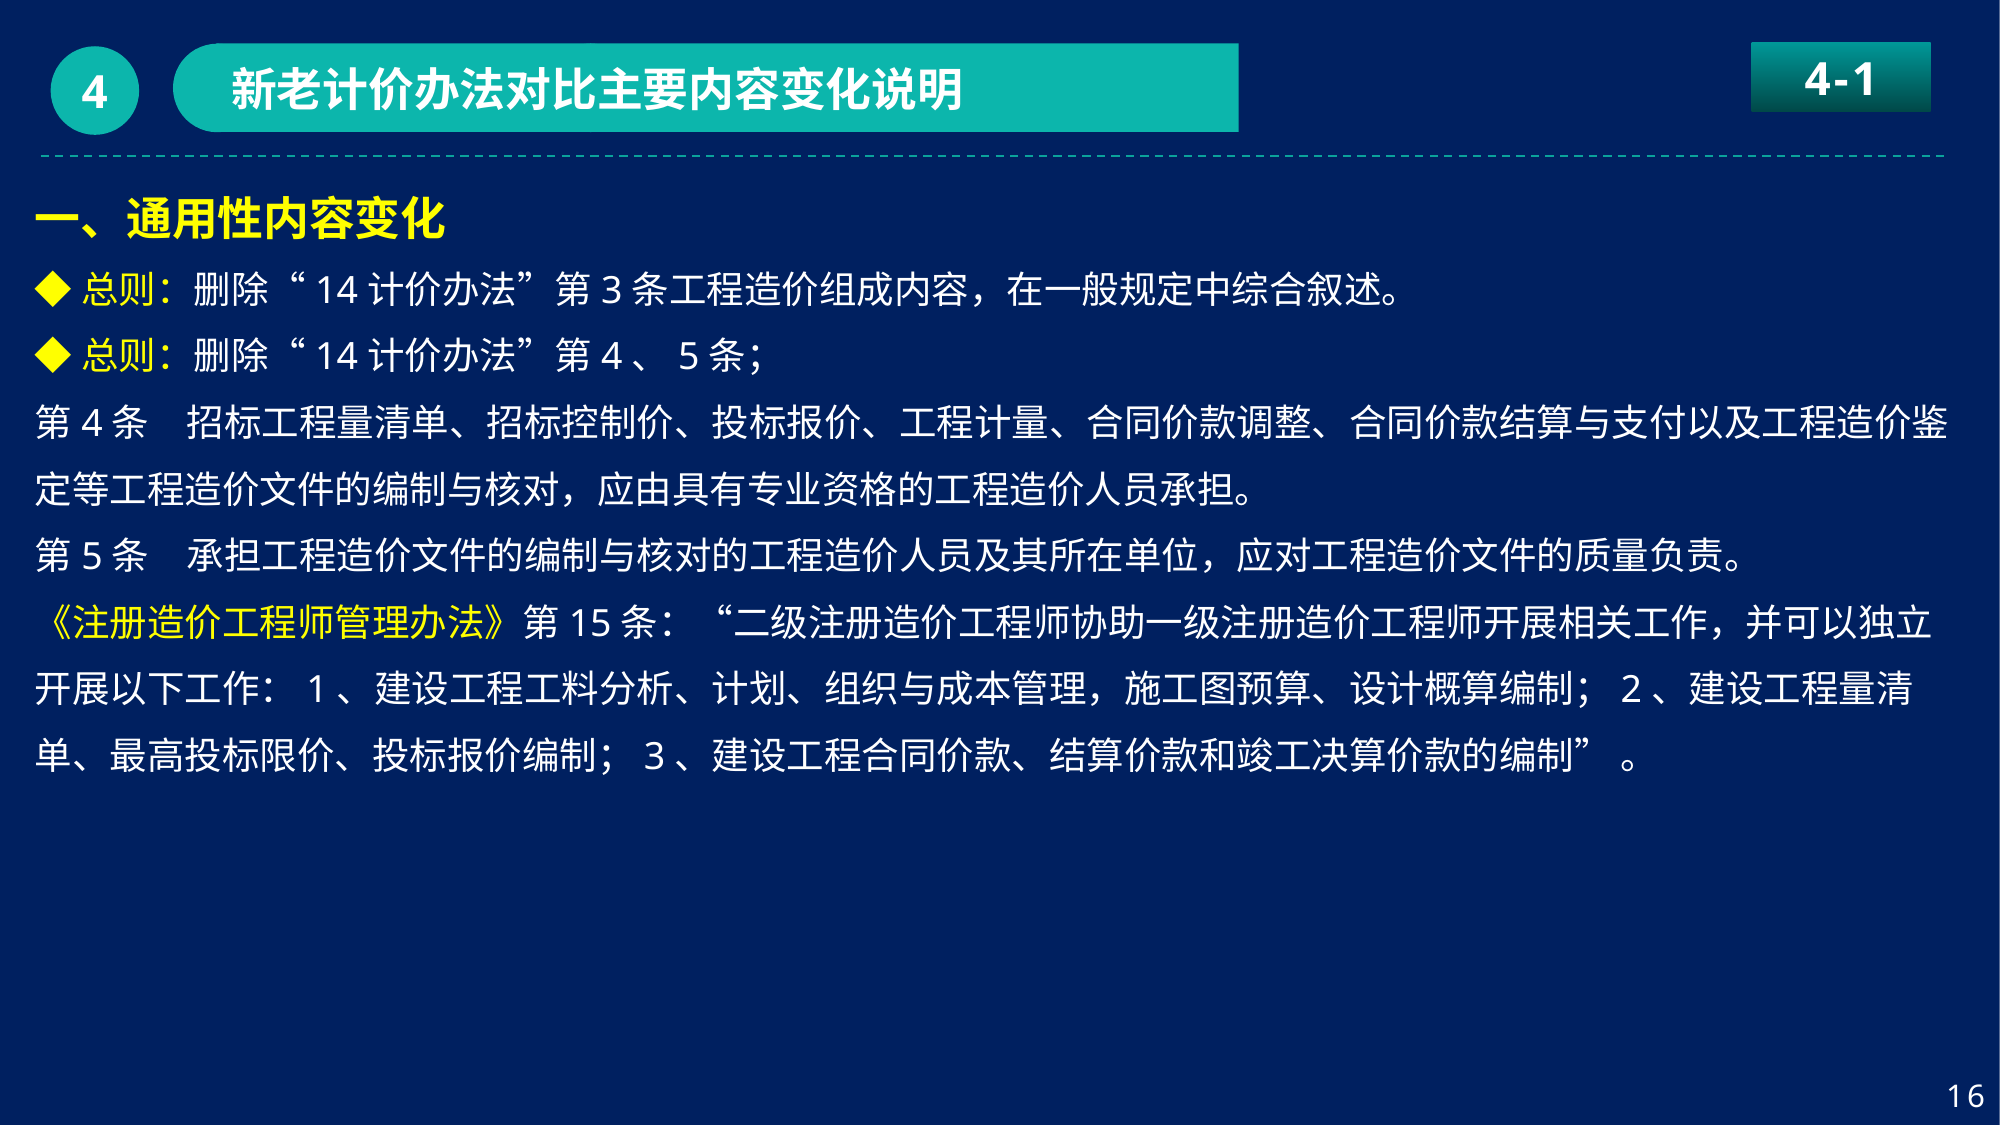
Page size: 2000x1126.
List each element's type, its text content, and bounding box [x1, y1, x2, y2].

text_box 16 [1905, 1065, 2000, 1126]
text_box 一、通用性内容变化 ◆总则：删除“14计价办法”第3条工程造价组成内容，在一般规定中综合叙述。 ◆总则：删除“14计价办法”第4、5条； 第4条 招标工程量清单、招标控制价、投标报价、工程计量、合同价款调整、合同价款结算与支付以及工程造价鉴定等工程造价文件的编制与核对，应由具有专业资格的工程造价人员承担。 第5条 承担工程造价文件的编制与核对的工程造价人员及其所在单位，应对工程造价文件的质量负责。 《注册造价工程师管理办法》第15条：“二级注册造价工程师协助一级注册造价工程师开展相关工作，并可以独立开展以下工作：1、建设工程工料分析、计划、组织与成本管理，施工图预算、设计概算编制；2、建设工程量清单、最高投标限价、投标报价编制；3、建设工程合同价款、结算价款和竣工决算价款的编制” 。 [20, 170, 1968, 785]
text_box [40, 43, 1950, 157]
